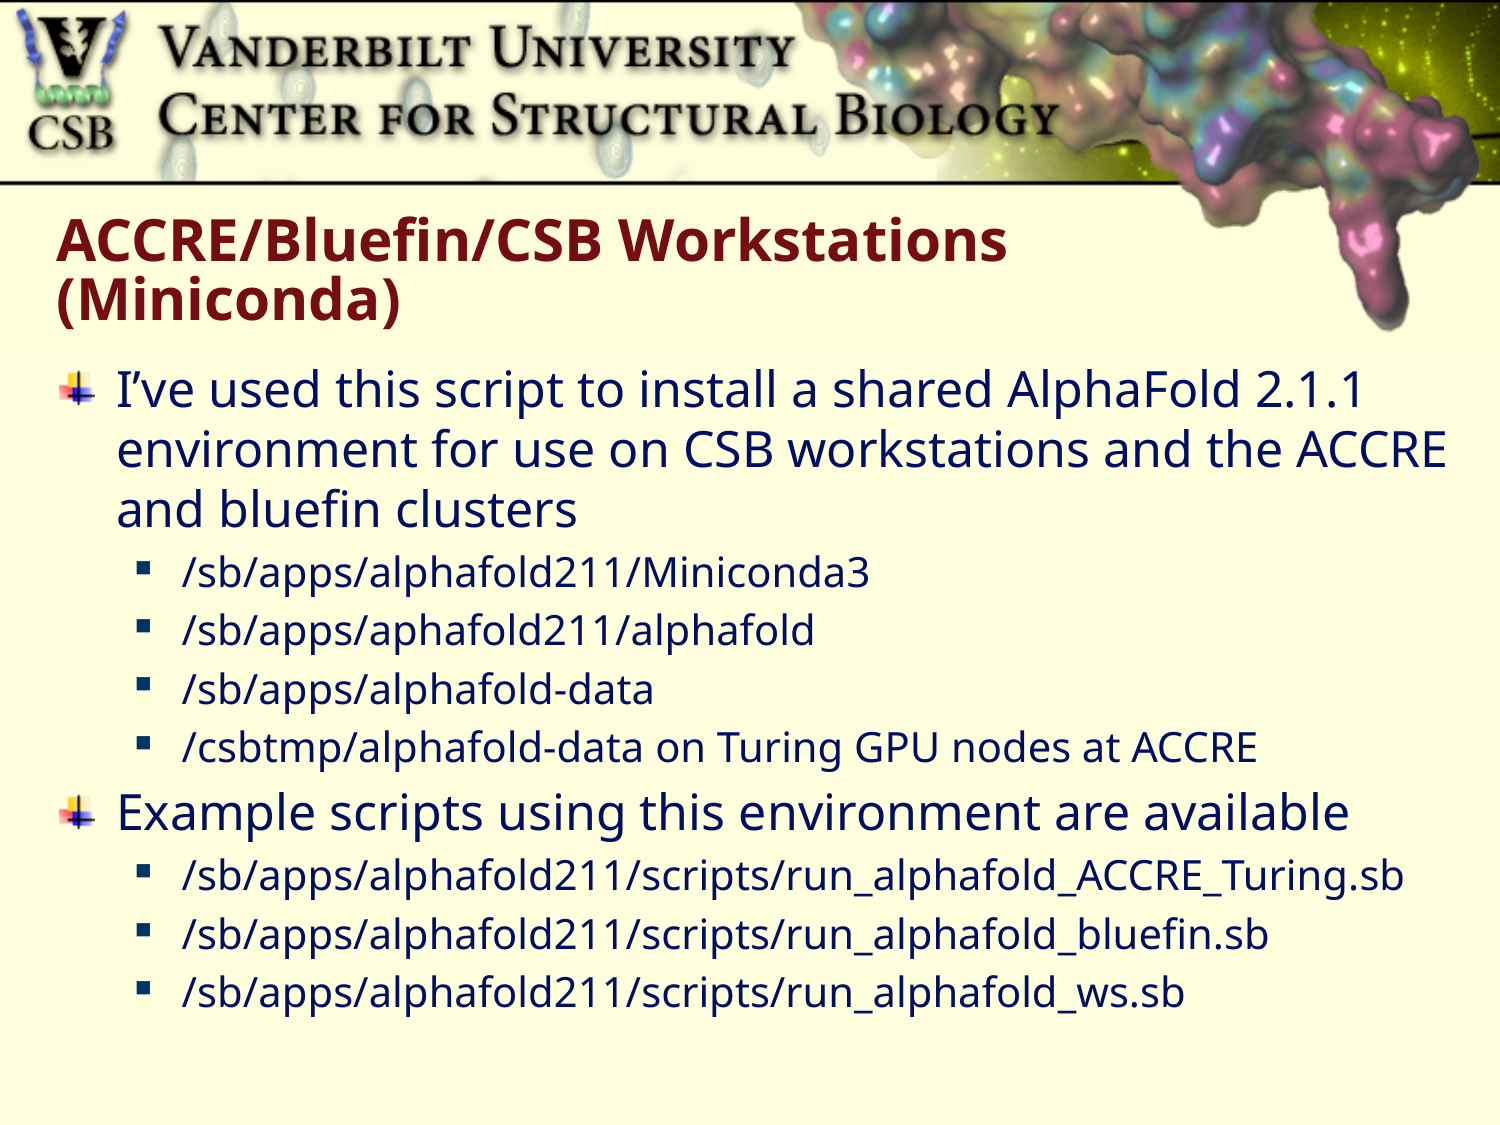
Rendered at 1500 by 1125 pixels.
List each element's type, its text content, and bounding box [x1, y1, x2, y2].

picture [59, 369, 95, 405]
picture [59, 793, 95, 829]
picture [0, 0, 1500, 338]
title ACCRE/Bluefin/CSB Workstations (Miniconda) [40, 197, 1381, 349]
list I’ve used this script to install a shared AlphaFold 2.1.1 environment for use on CSB workstations and the ACCRE and bluefin clusters /sb/apps/alphafold211/Miniconda3 /sb/apps/aphafold211/alphafold /sb/apps/alphafold-data /csbtmp/alphafold-data on Turing GPU nodes at ACCRE Example scripts using this environment are available /sb/apps/alphafold211/scripts/run_alphafold_ACCRE_Turing.sb /sb/apps/alphafold211/scripts/run_alphafold_bluefin.sb /sb/apps/alphafold211/scripts/run_alphafold_ws.sb [44, 349, 1479, 1088]
